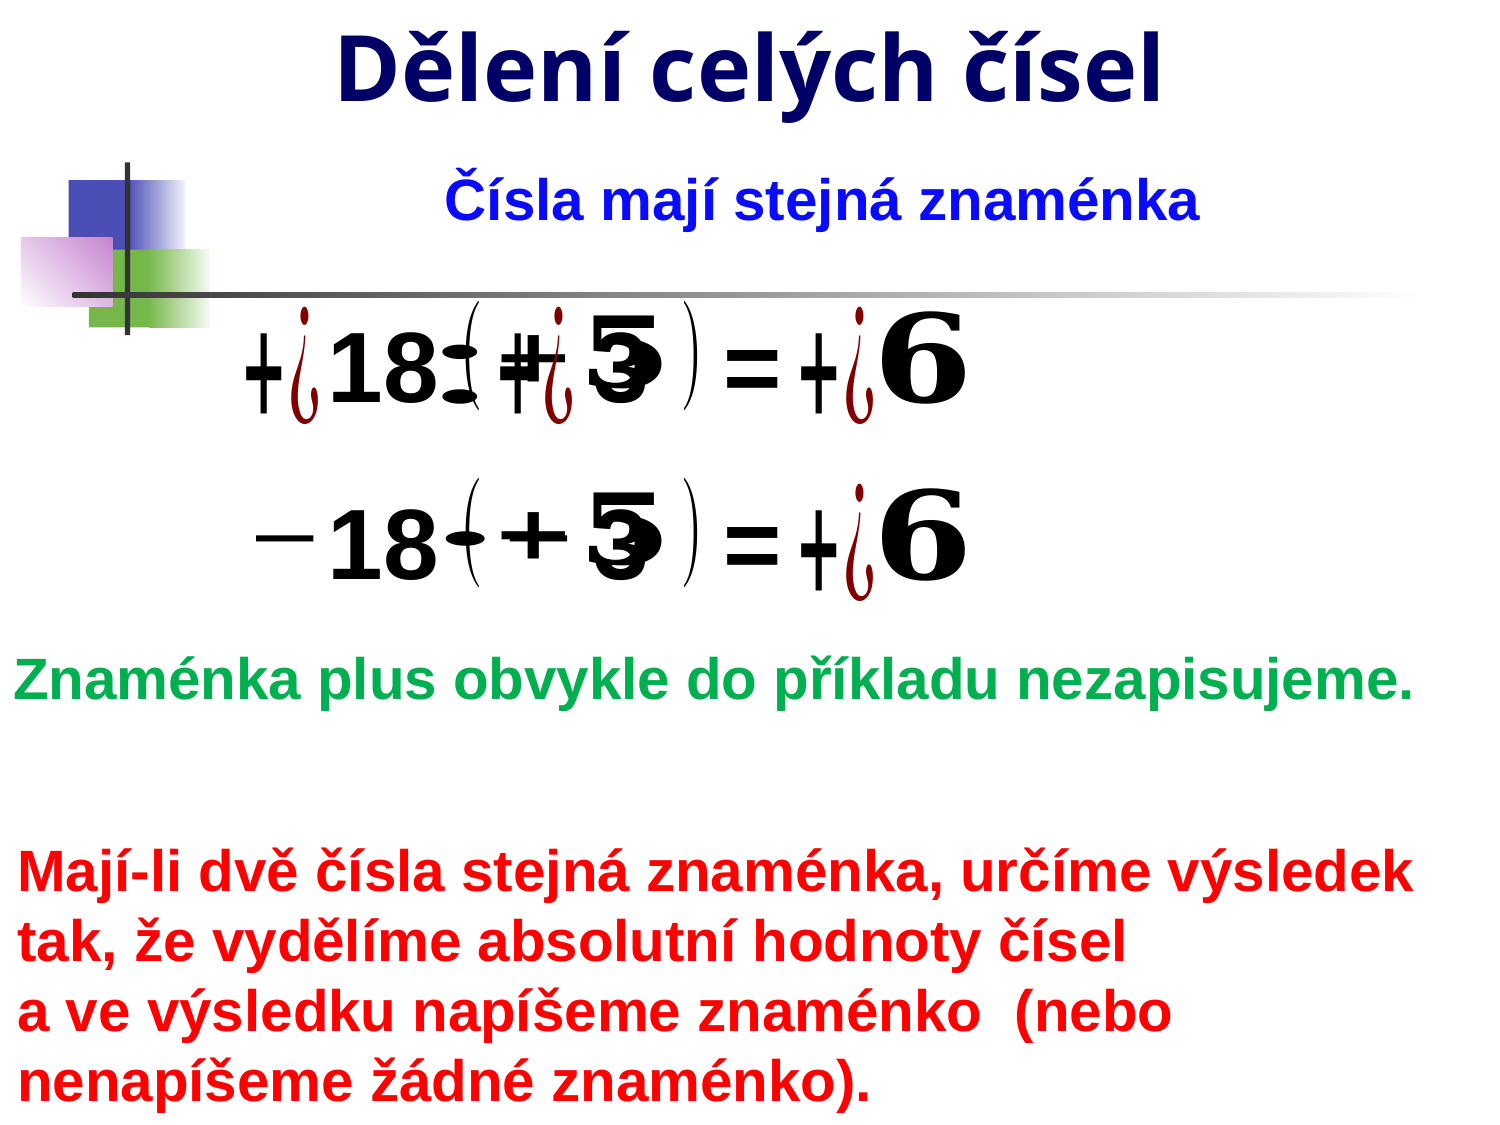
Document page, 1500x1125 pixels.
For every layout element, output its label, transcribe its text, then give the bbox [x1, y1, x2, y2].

text_box 3 [578, 295, 662, 430]
text_box = [708, 472, 792, 608]
text_box 18 [312, 295, 455, 430]
text_box Čísla mají stejná znaménka [236, 154, 1410, 240]
text_box 18 [312, 472, 455, 608]
text_box 3 [578, 472, 662, 608]
text_box = [708, 295, 792, 430]
title Dělení celých čísel [0, 18, 1500, 128]
text_box Znaménka plus obvykle do příkladu nezapisujeme. [0, 633, 1499, 719]
